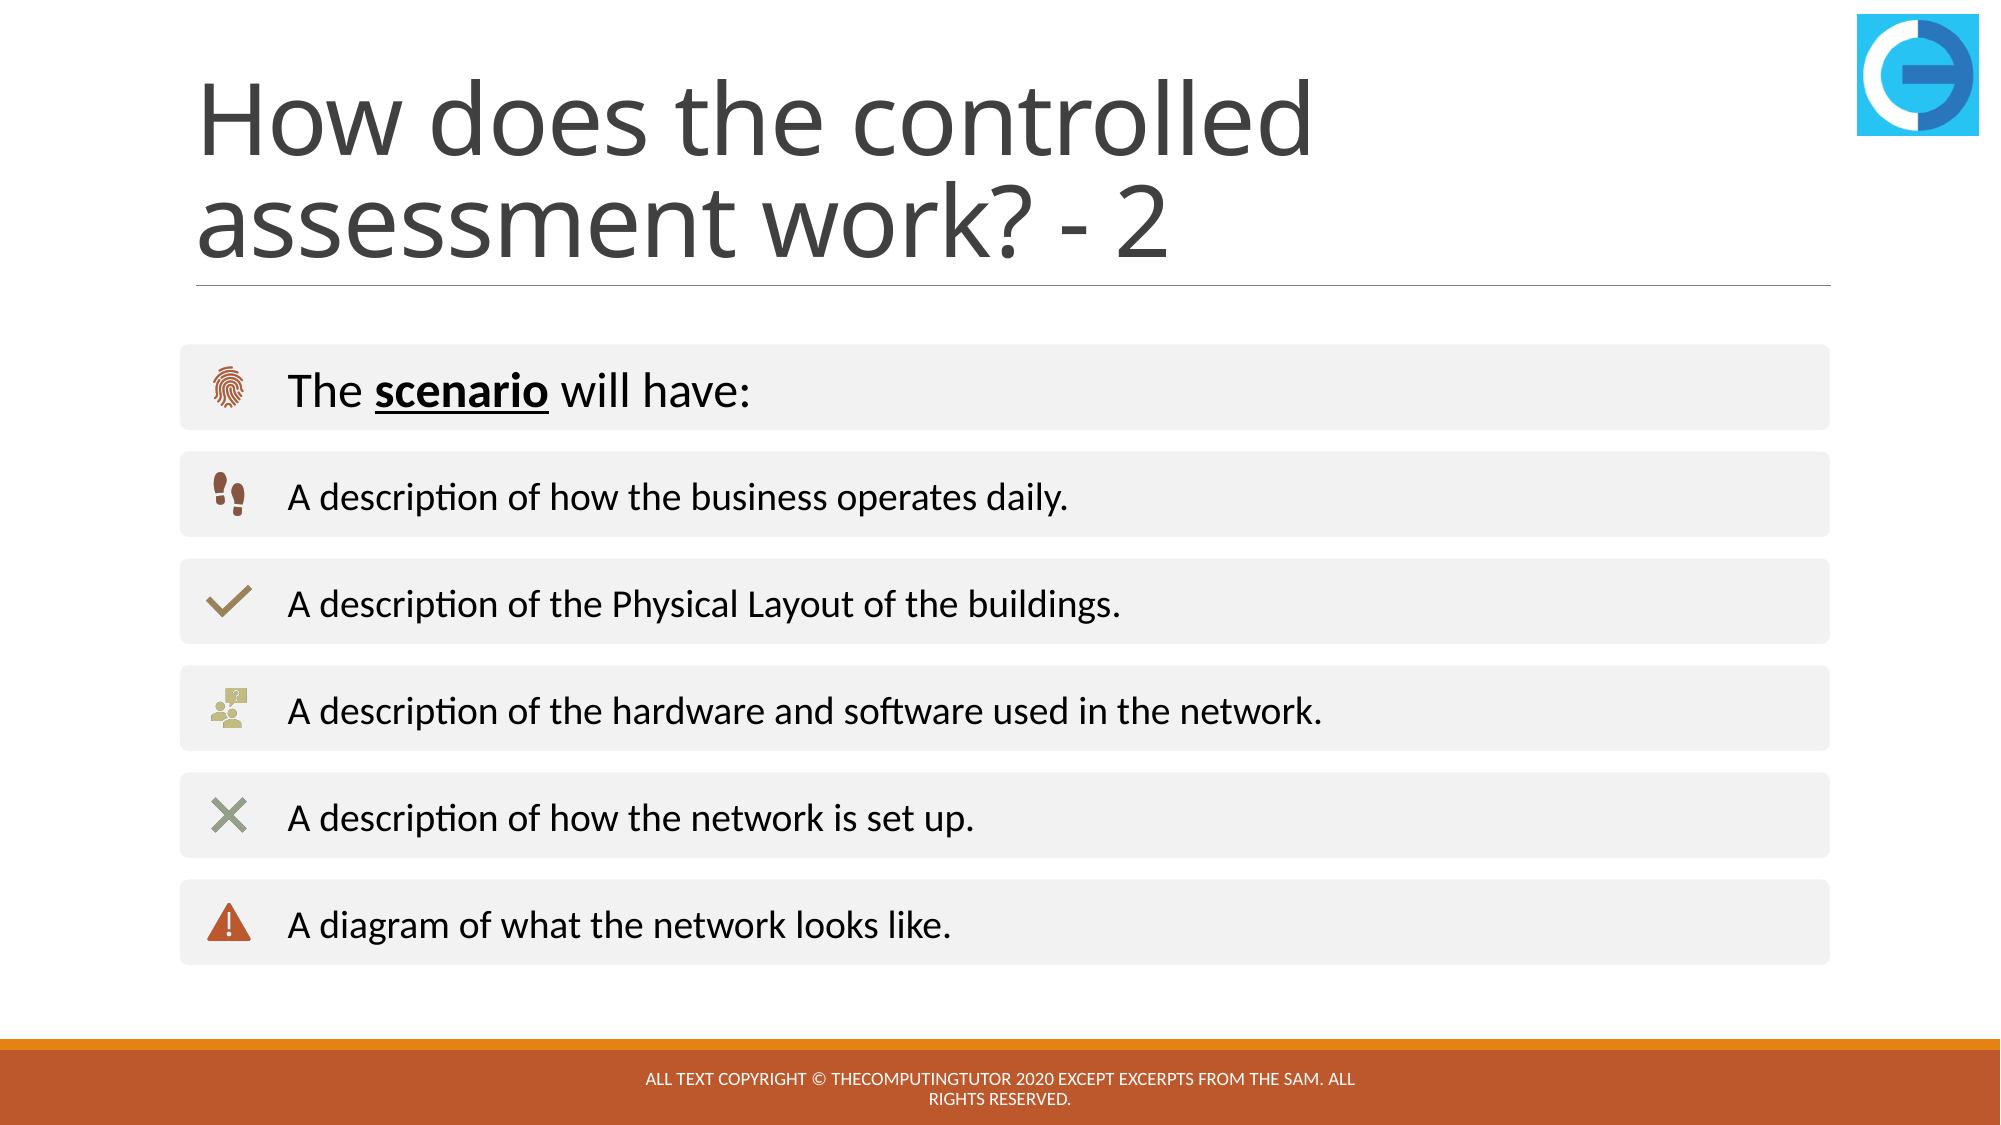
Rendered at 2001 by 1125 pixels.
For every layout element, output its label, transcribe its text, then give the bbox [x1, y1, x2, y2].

picture [1857, 14, 1979, 136]
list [179, 343, 1831, 966]
title How does the controlled assessment work? - 2 [180, 47, 1830, 285]
footer All text copyright © TheComputingTutor 2020 except excerpts from the SAM. All rights Reserved. [604, 1059, 1396, 1120]
